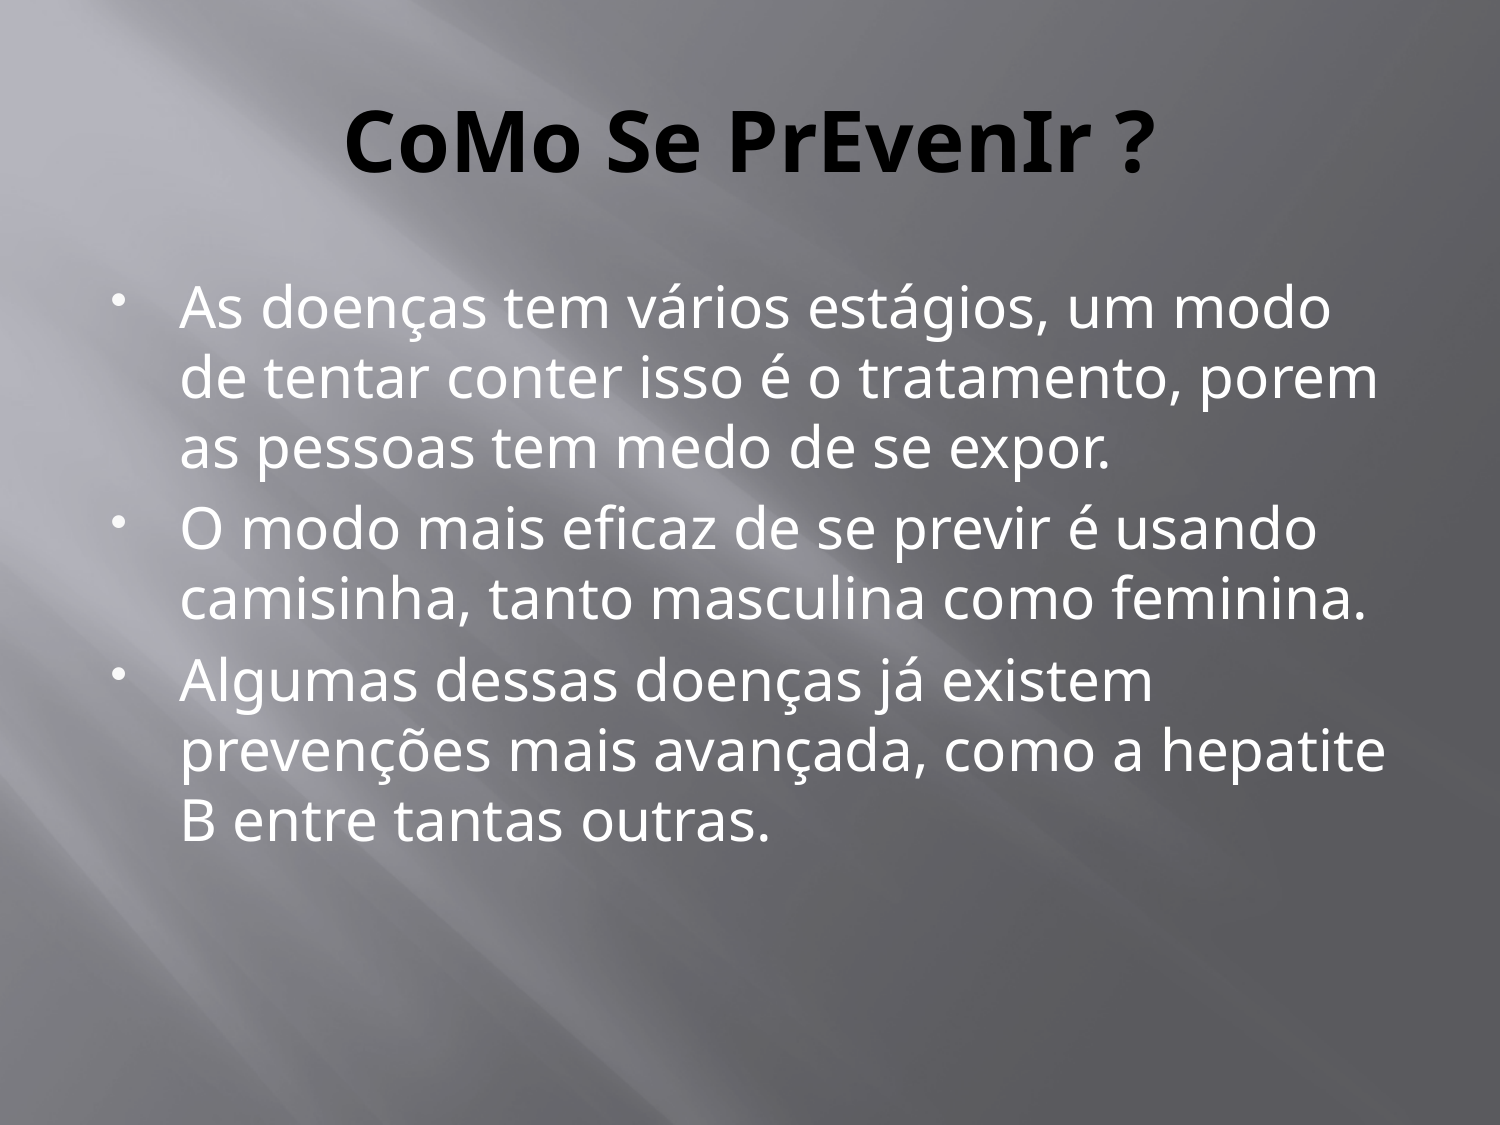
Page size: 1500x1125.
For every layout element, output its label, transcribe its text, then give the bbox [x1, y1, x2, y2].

list As doenças tem vários estágios, um modo de tentar conter isso é o tratamento, porem as pessoas tem medo de se expor. O modo mais eficaz de se previr é usando camisinha, tanto masculina como feminina. Algumas dessas doenças já existem prevenções mais avançada, como a hepatite B entre tantas outras. [75, 262, 1425, 1035]
title CoMo Se PrEvenIr ? [75, 45, 1425, 233]
